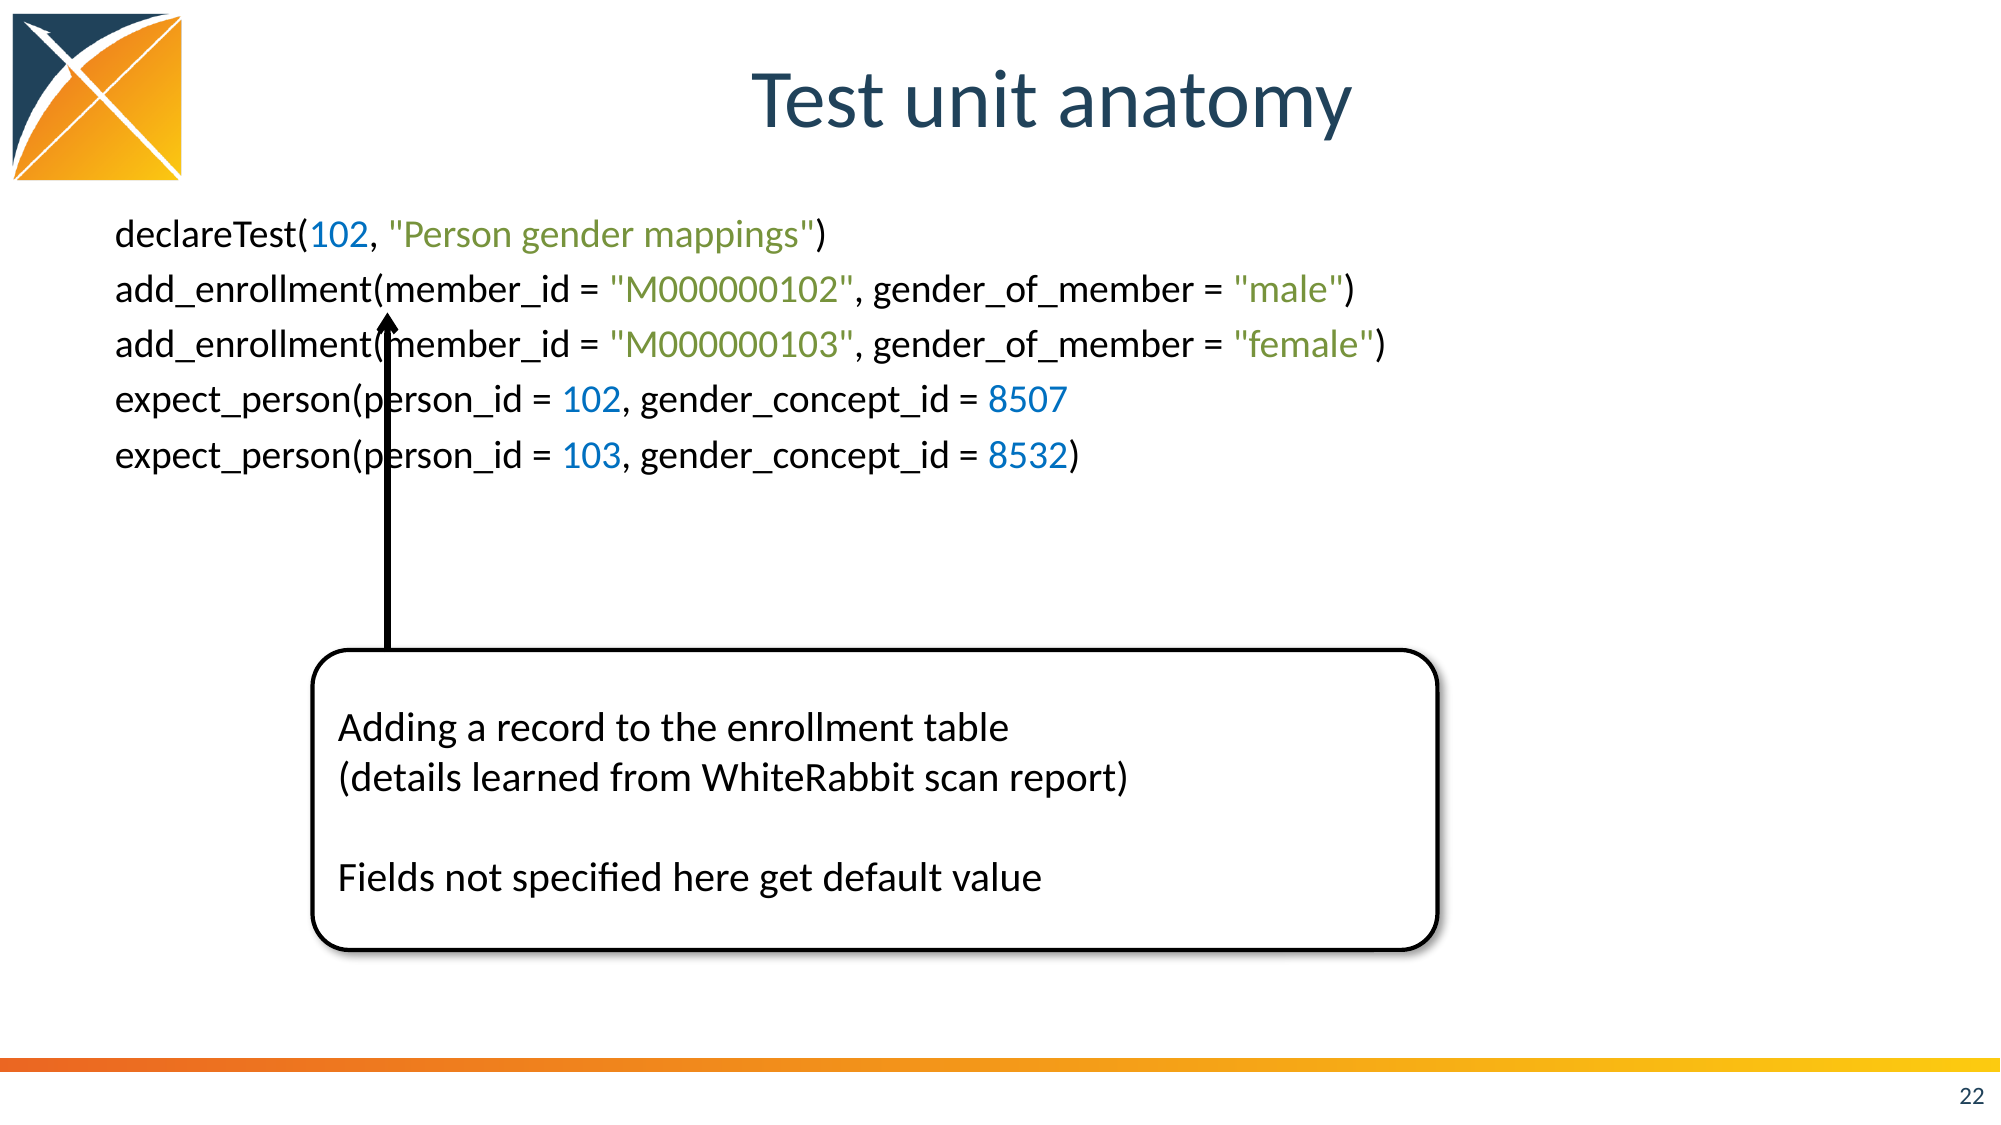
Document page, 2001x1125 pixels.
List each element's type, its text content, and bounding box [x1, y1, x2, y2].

list declareTest(102, "Person gender mappings") add_enrollment(member_id = "M000000102", gender_of_member = "male") add_enrollment(member_id = "M000000103", gender_of_member = "female") expect_person(person_id = 102, gender_concept_id = 8507 expect_person(person_id = 103, gender_concept_id = 8532) [99, 200, 1900, 1005]
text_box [312, 312, 1438, 951]
slide_number 22 [1533, 1065, 2000, 1125]
title Test unit anatomy [205, 24, 1900, 163]
picture [0, 0, 206, 200]
